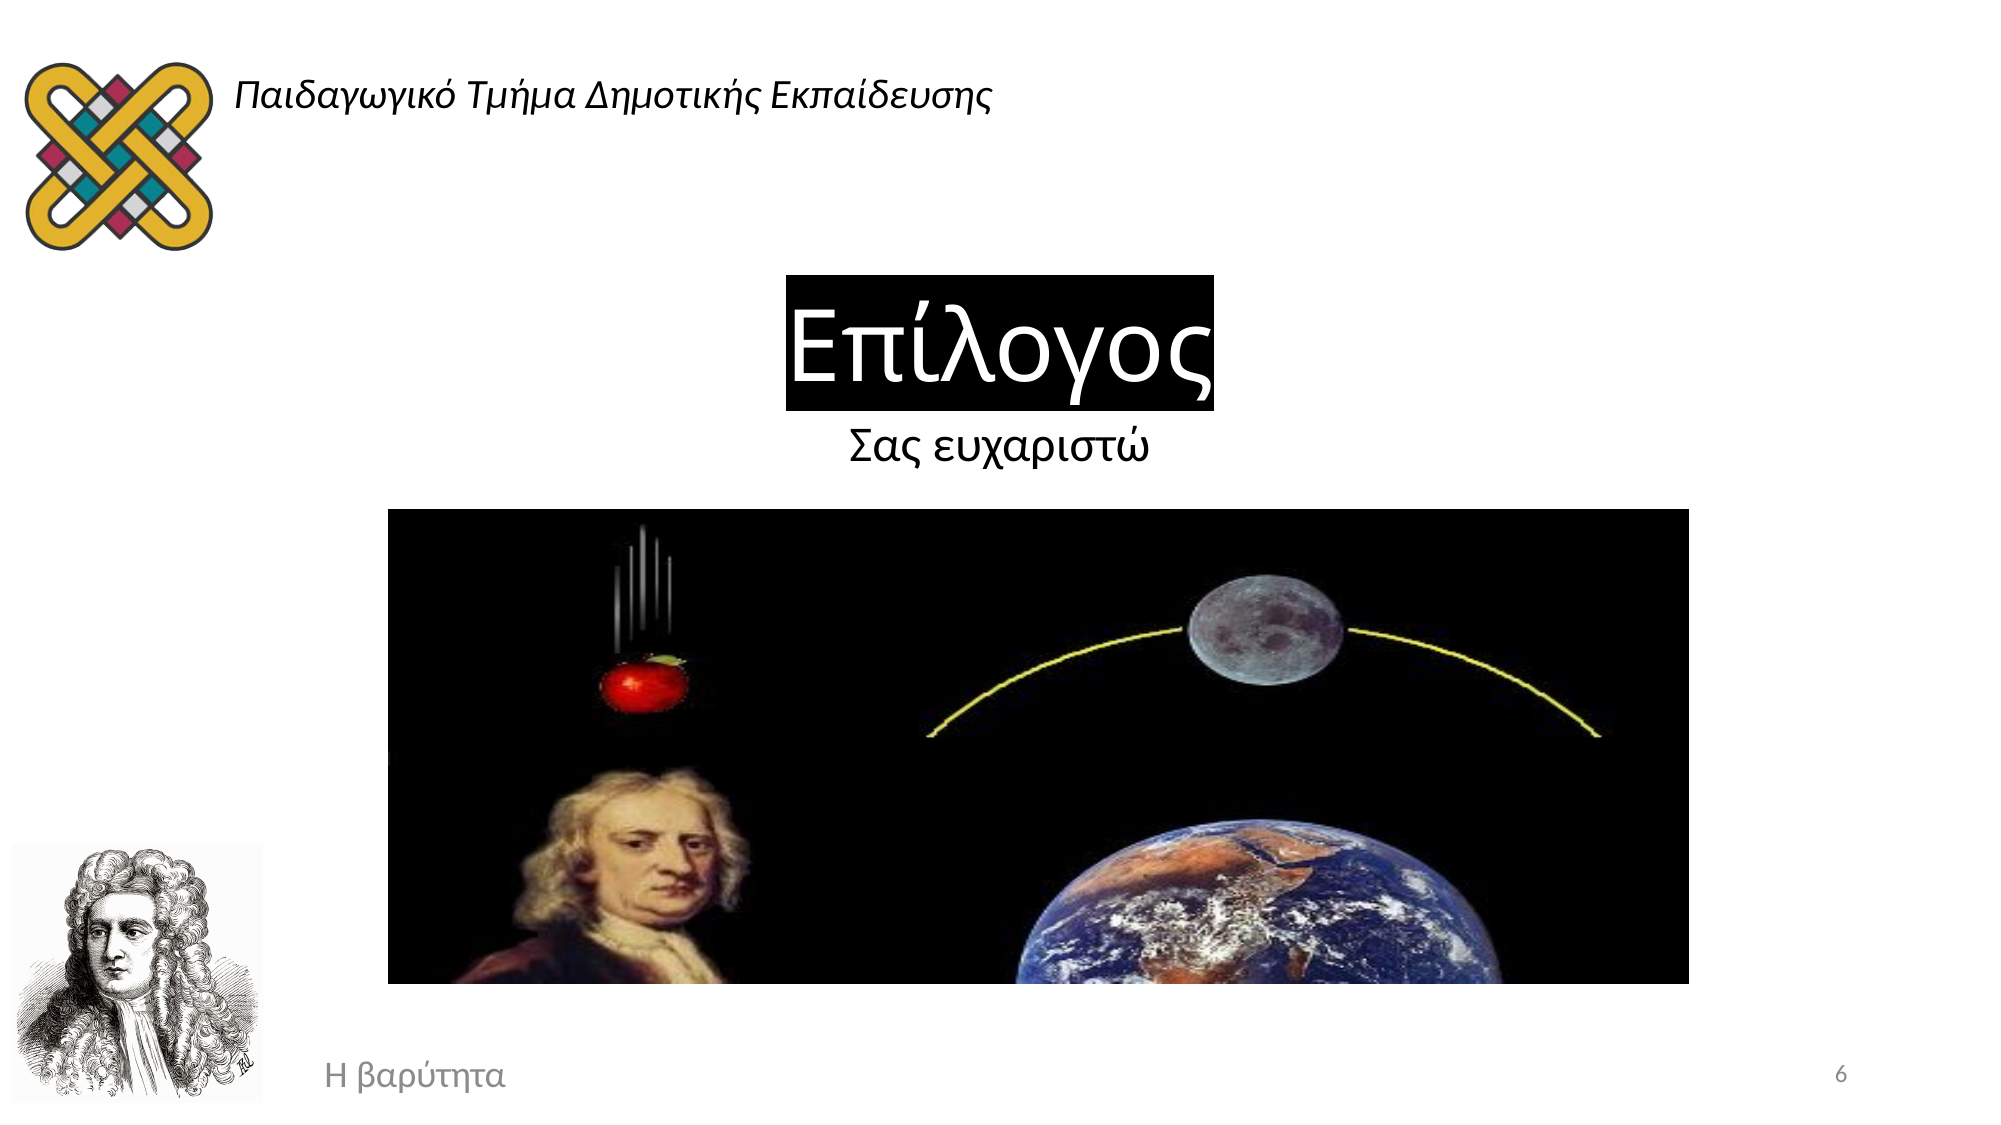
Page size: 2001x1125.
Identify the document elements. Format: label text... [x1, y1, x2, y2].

picture [4, 42, 233, 271]
picture [388, 509, 1689, 984]
footer Η βαρύτητα [137, 1042, 694, 1103]
picture [12, 844, 263, 1103]
subtitle Σας ευχαριστώ [249, 410, 1750, 863]
title Επίλογος [249, 184, 1750, 410]
slide_number 6 [1412, 1042, 1863, 1103]
